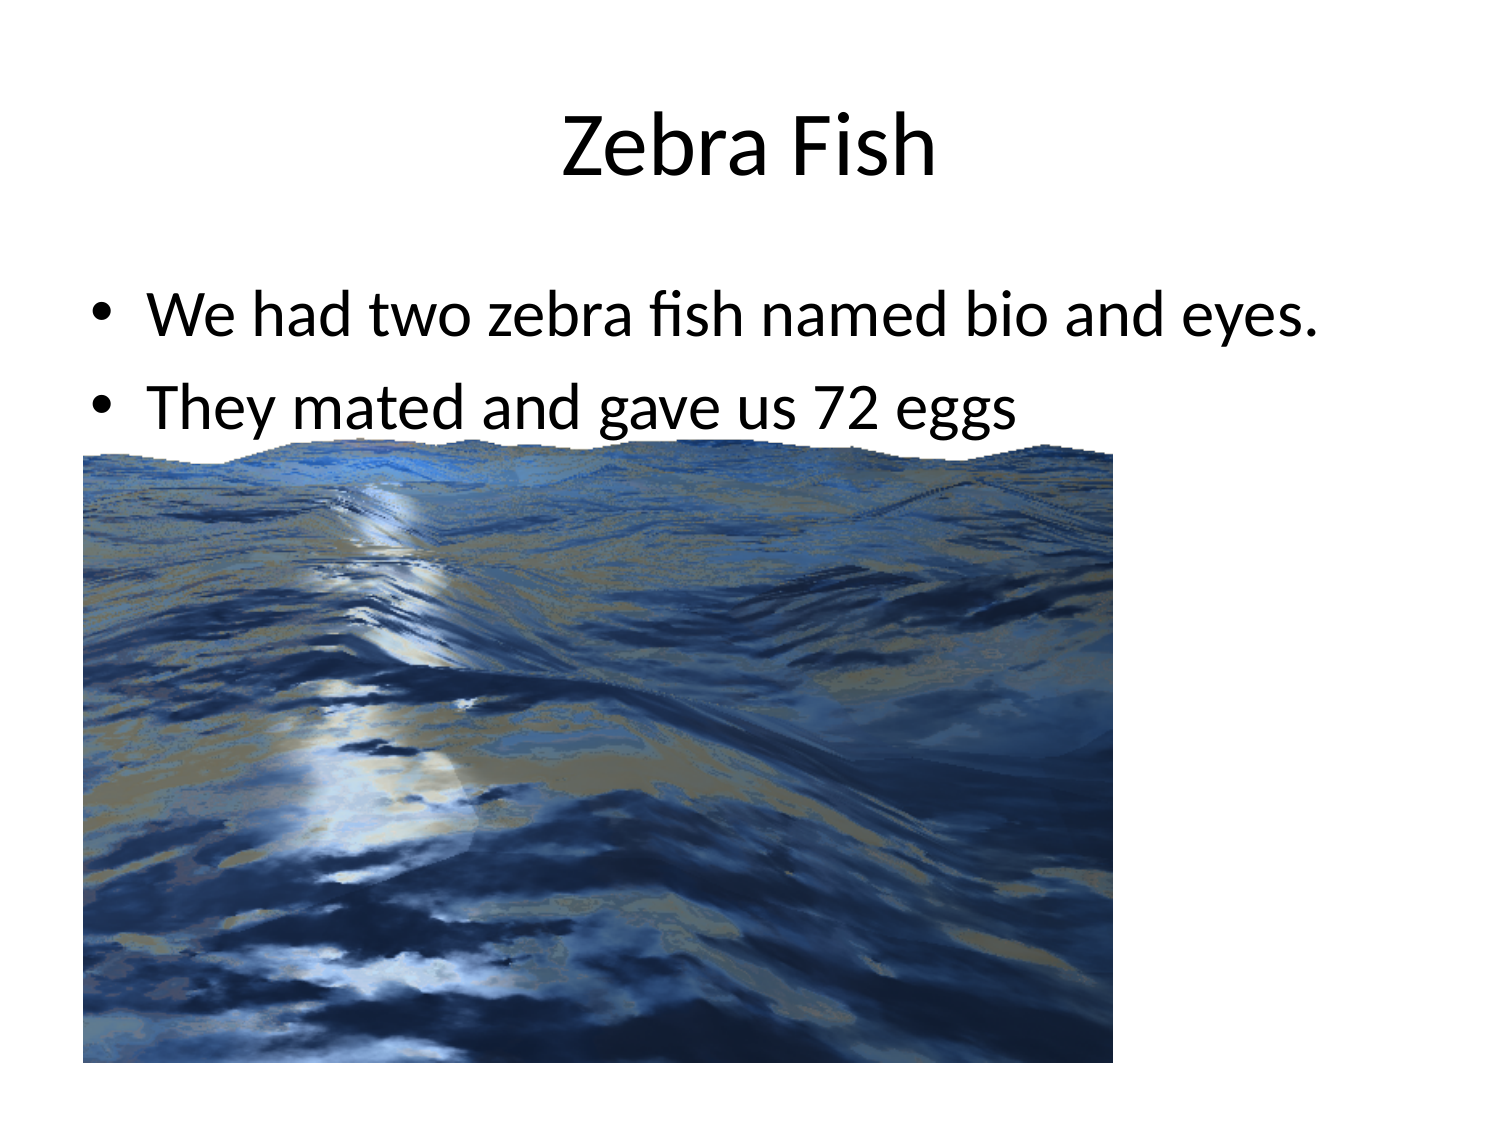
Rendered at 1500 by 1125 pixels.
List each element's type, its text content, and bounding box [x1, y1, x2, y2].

title Zebra Fish [75, 45, 1425, 233]
picture [83, 290, 1113, 1063]
list We had two zebra fish named bio and eyes. They mated and gave us 72 eggs [75, 262, 1425, 1005]
